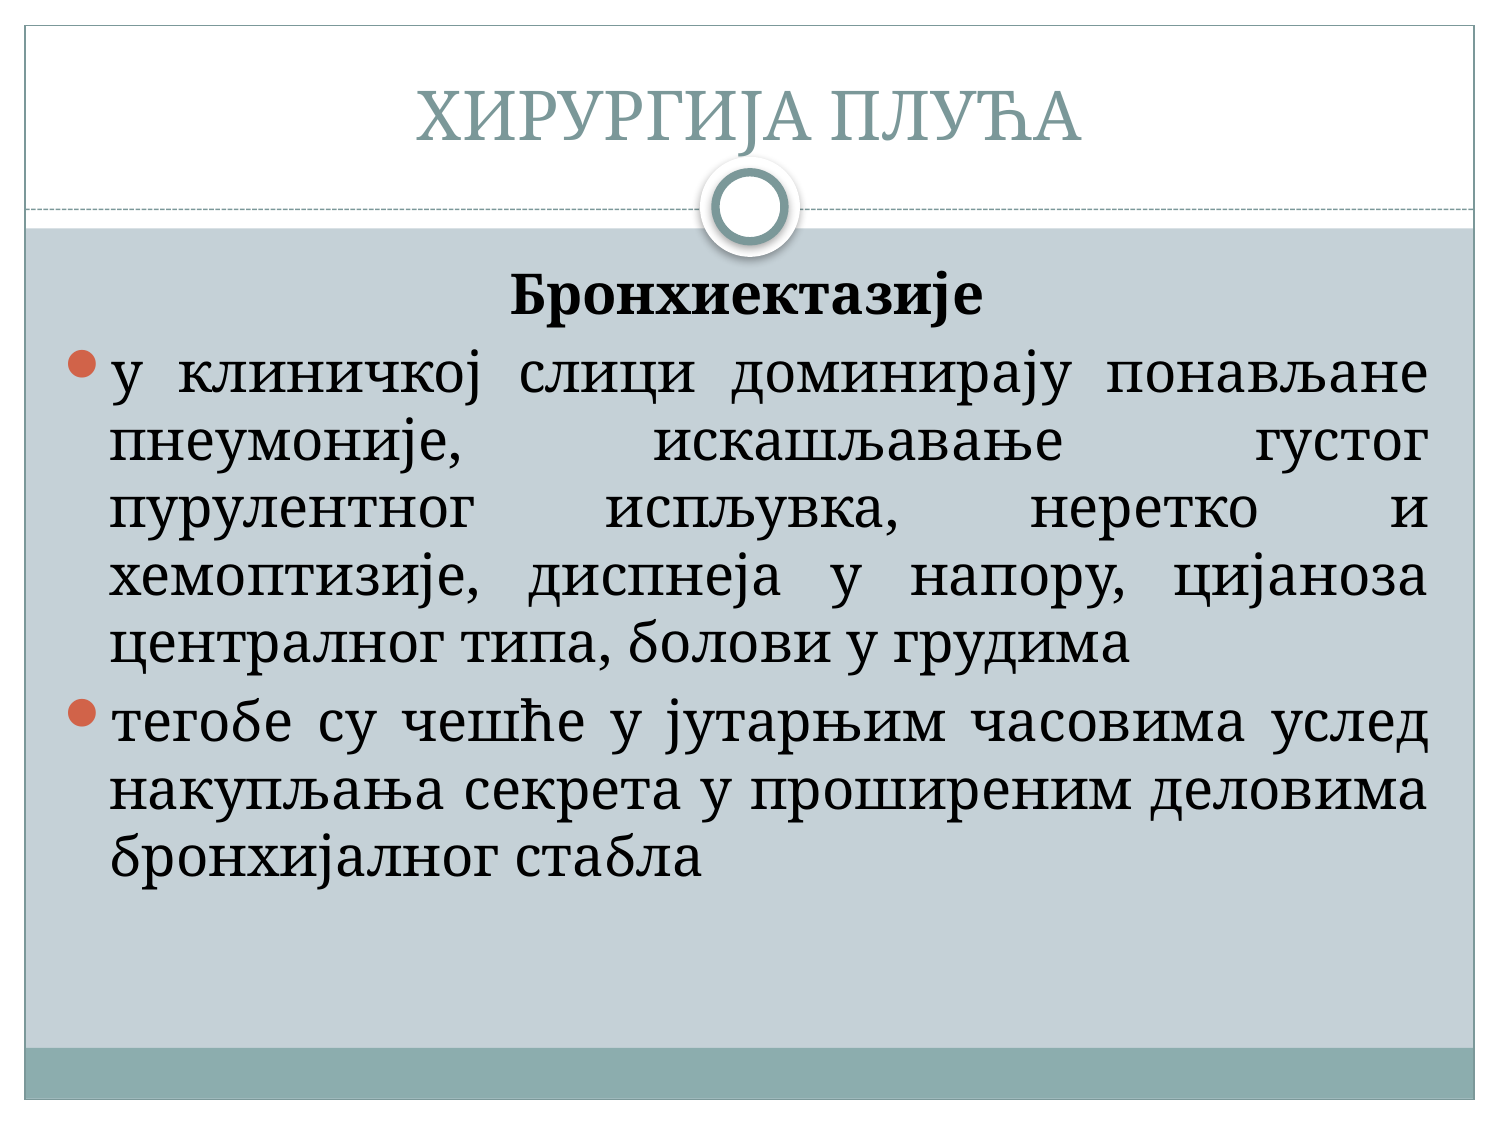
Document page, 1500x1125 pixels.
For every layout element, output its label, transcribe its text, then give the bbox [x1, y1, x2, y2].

title ХИРУРГИЈА ПЛУЋА [49, 37, 1450, 162]
list Бронхиектазије у клиничкој слици доминирају понављане пнеумоније, искашљавање густог пурулентног испљувка, неретко и хемоптизије, диспнеја у напору, цијаноза централног типа, болови у грудима тегобе су чешће у јутарњим часовима услед накупљања секрета у проширеним деловима бронхијалног стабла [49, 250, 1445, 1001]
